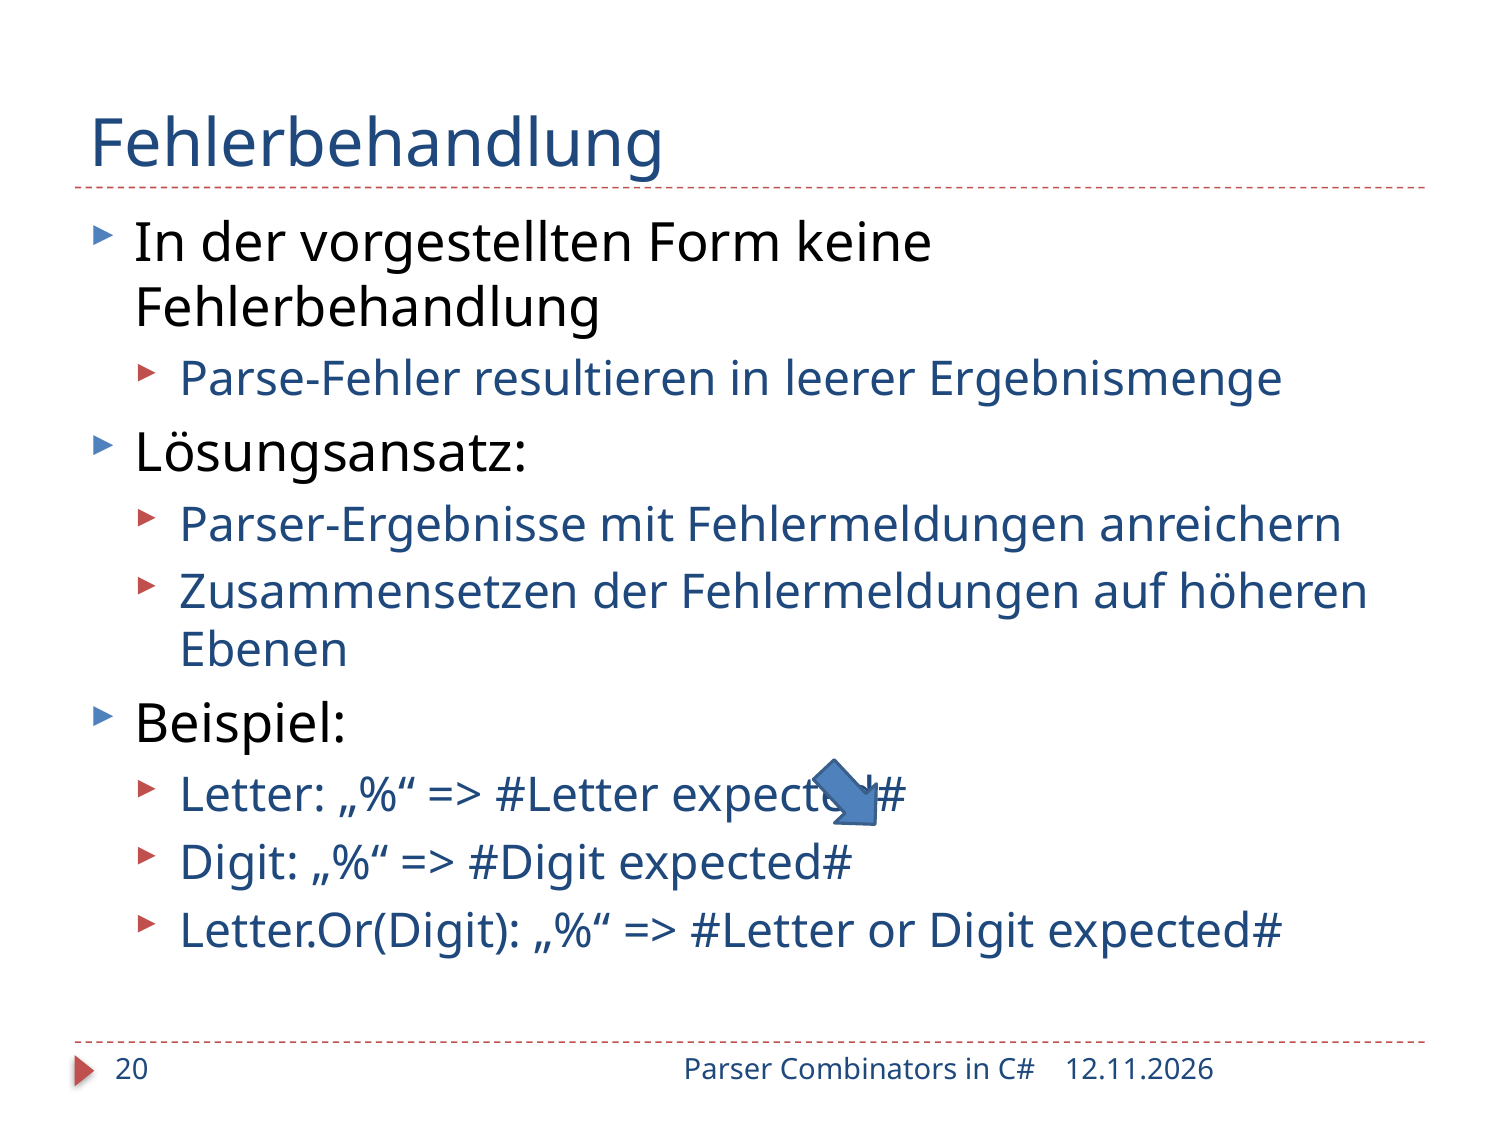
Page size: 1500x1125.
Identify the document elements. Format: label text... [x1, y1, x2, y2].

footer Parser Combinators in C# [475, 1042, 1051, 1103]
list In der vorgestellten Form keine Fehlerbehandlung Parse-Fehler resultieren in leerer Ergebnismenge Lösungsansatz: Parser-Ergebnisse mit Fehlermeldungen anreichern Zusammensetzen der Fehlermeldungen auf höheren Ebenen Beispiel: Letter: „%“ => #Letter expected# Digit: „%“ => #Digit expected# Letter.Or(Digit): „%“ => #Letter or Digit expected# [75, 200, 1425, 1010]
text_box [812, 758, 878, 826]
slide_number 20 [100, 1042, 426, 1103]
title Fehlerbehandlung [75, 24, 1425, 188]
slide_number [1051, 1042, 1426, 1103]
